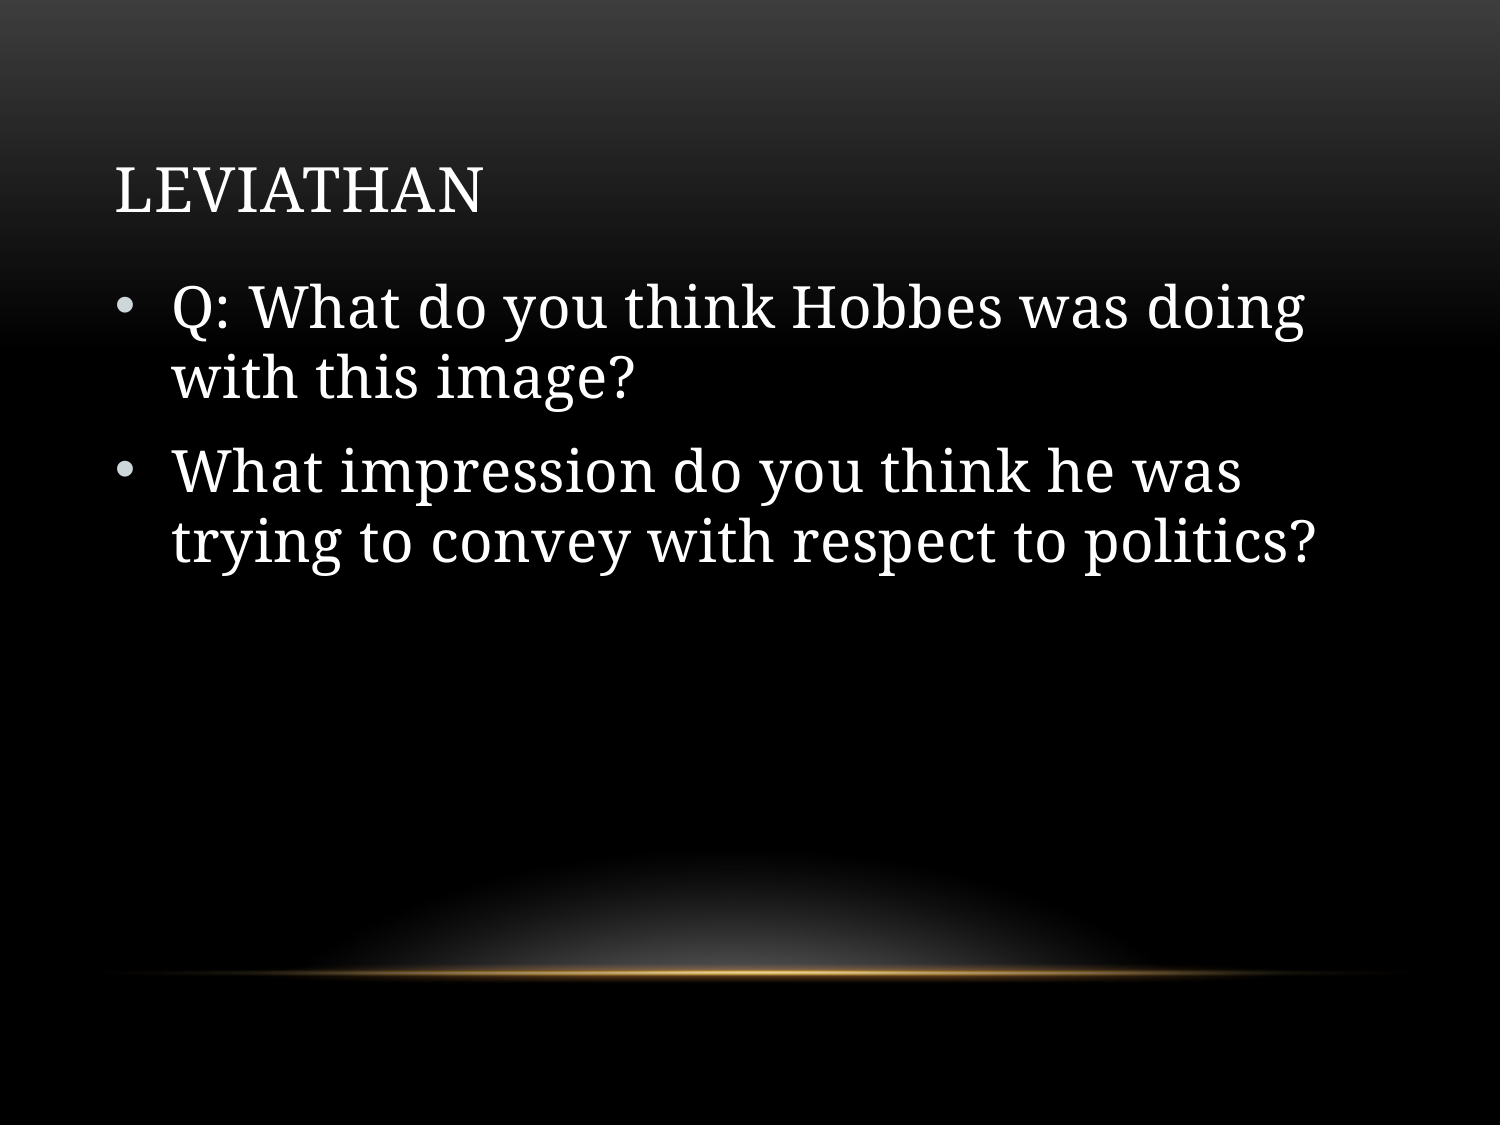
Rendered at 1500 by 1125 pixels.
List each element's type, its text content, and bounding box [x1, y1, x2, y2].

list Q: What do you think Hobbes was doing with this image? What impression do you think he was trying to convey with respect to politics? [99, 262, 1400, 938]
picture [0, 0, 1500, 1125]
title Leviathan [99, 45, 1400, 233]
